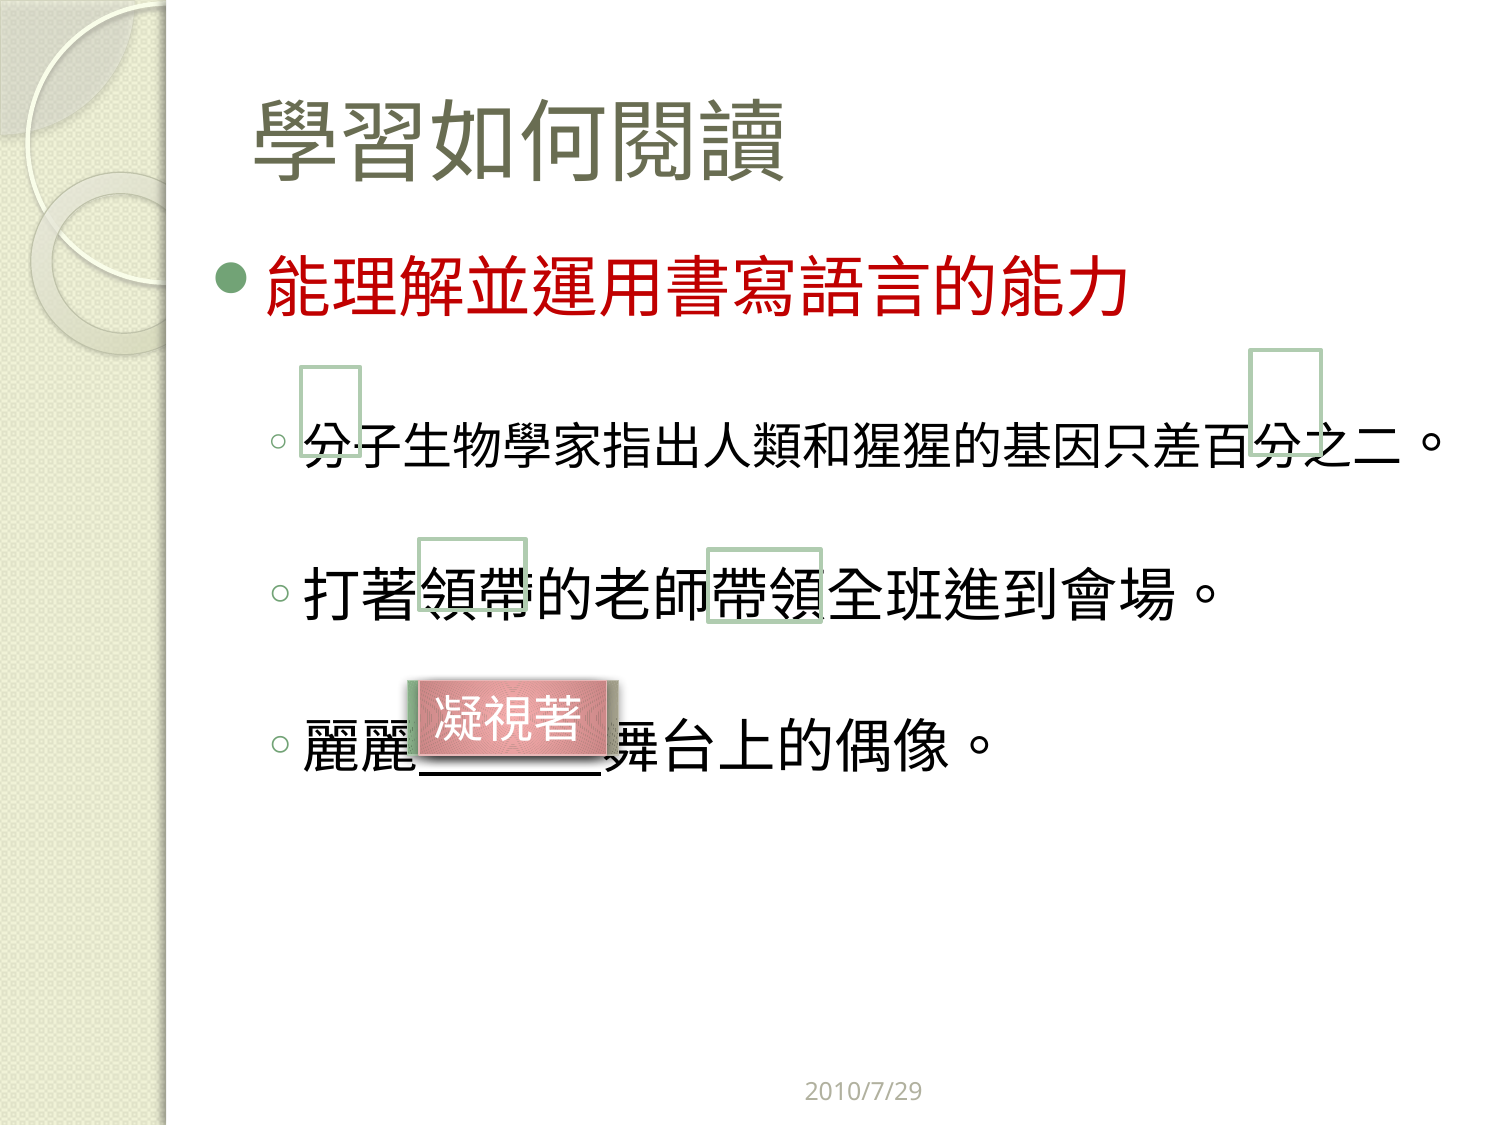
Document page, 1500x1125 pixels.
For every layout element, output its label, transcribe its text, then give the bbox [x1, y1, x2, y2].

list 能理解並運用書寫語言的能力 分子生物學家指出人類和猩猩的基因只差百分之二。 打著領帶的老師帶領全班進到會場。 麗麗 舞台上的偶像。 [183, 237, 1466, 1025]
text_box 注視著 [610, 680, 619, 756]
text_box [300, 349, 1322, 457]
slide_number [587, 1034, 938, 1113]
title 學習如何閱讀 [235, 45, 1466, 233]
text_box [418, 538, 822, 622]
text_box 看著 [407, 680, 415, 756]
text_box 凝視著 [418, 680, 607, 756]
